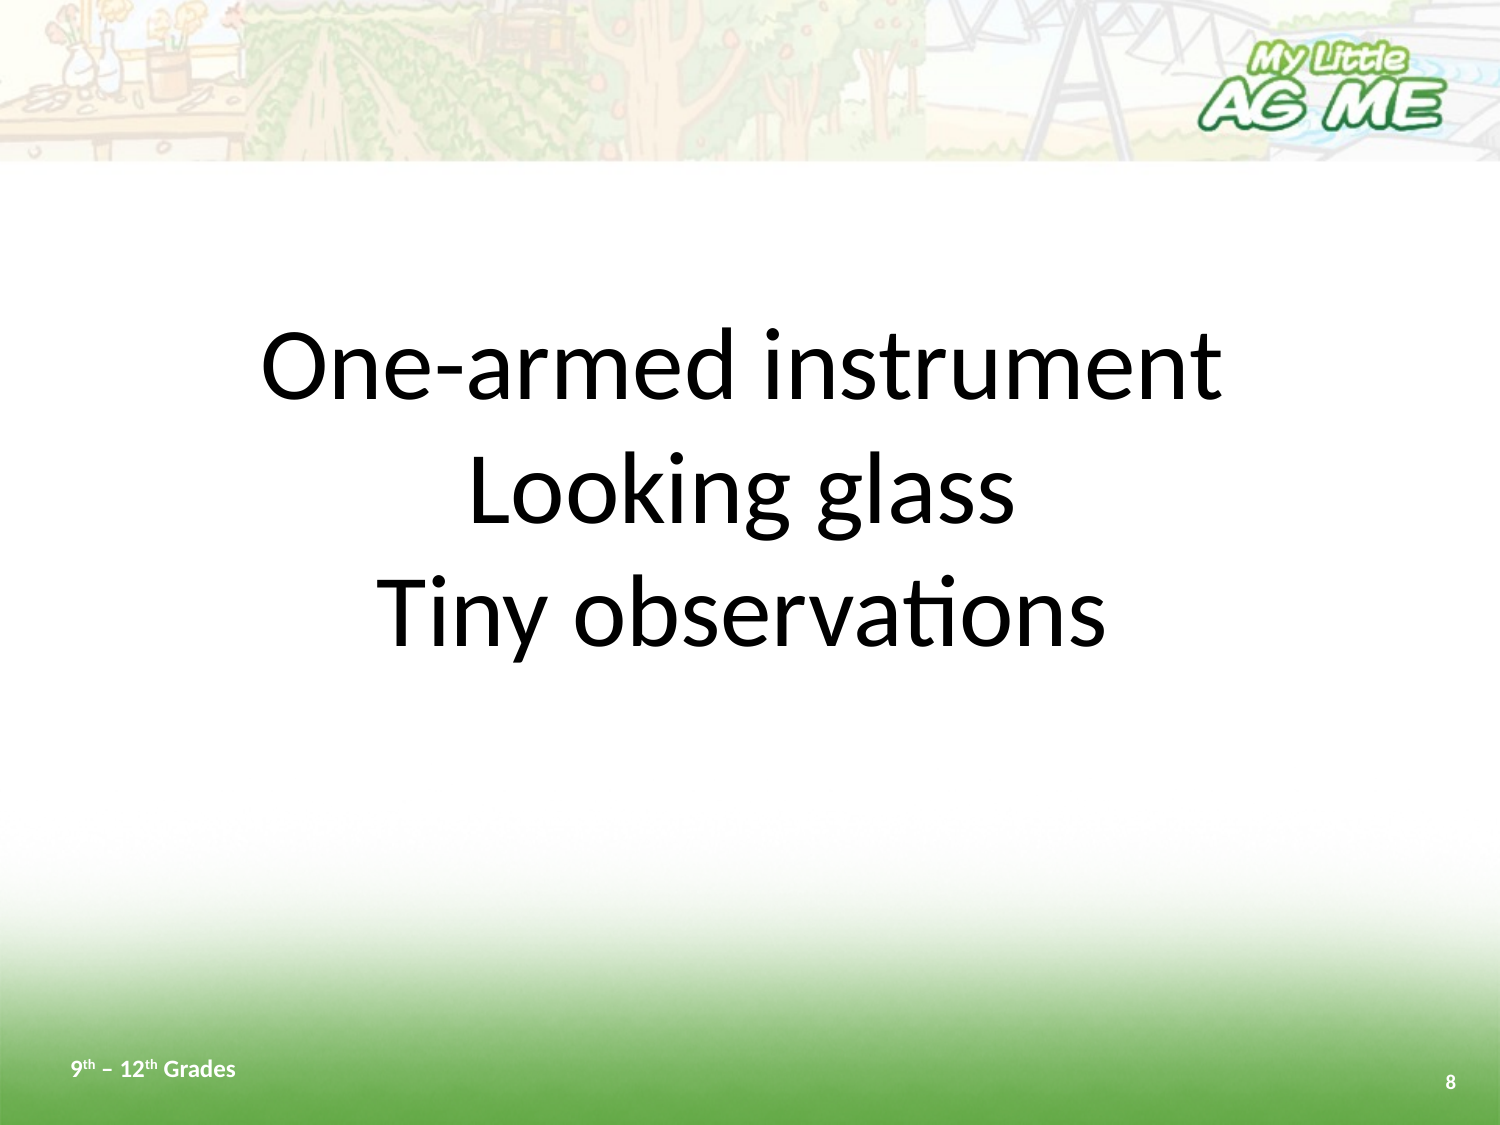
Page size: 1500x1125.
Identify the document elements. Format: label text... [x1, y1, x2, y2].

picture [0, 0, 1500, 1125]
text_box One-armed instrument Looking glass Tiny observations [133, 289, 1352, 675]
